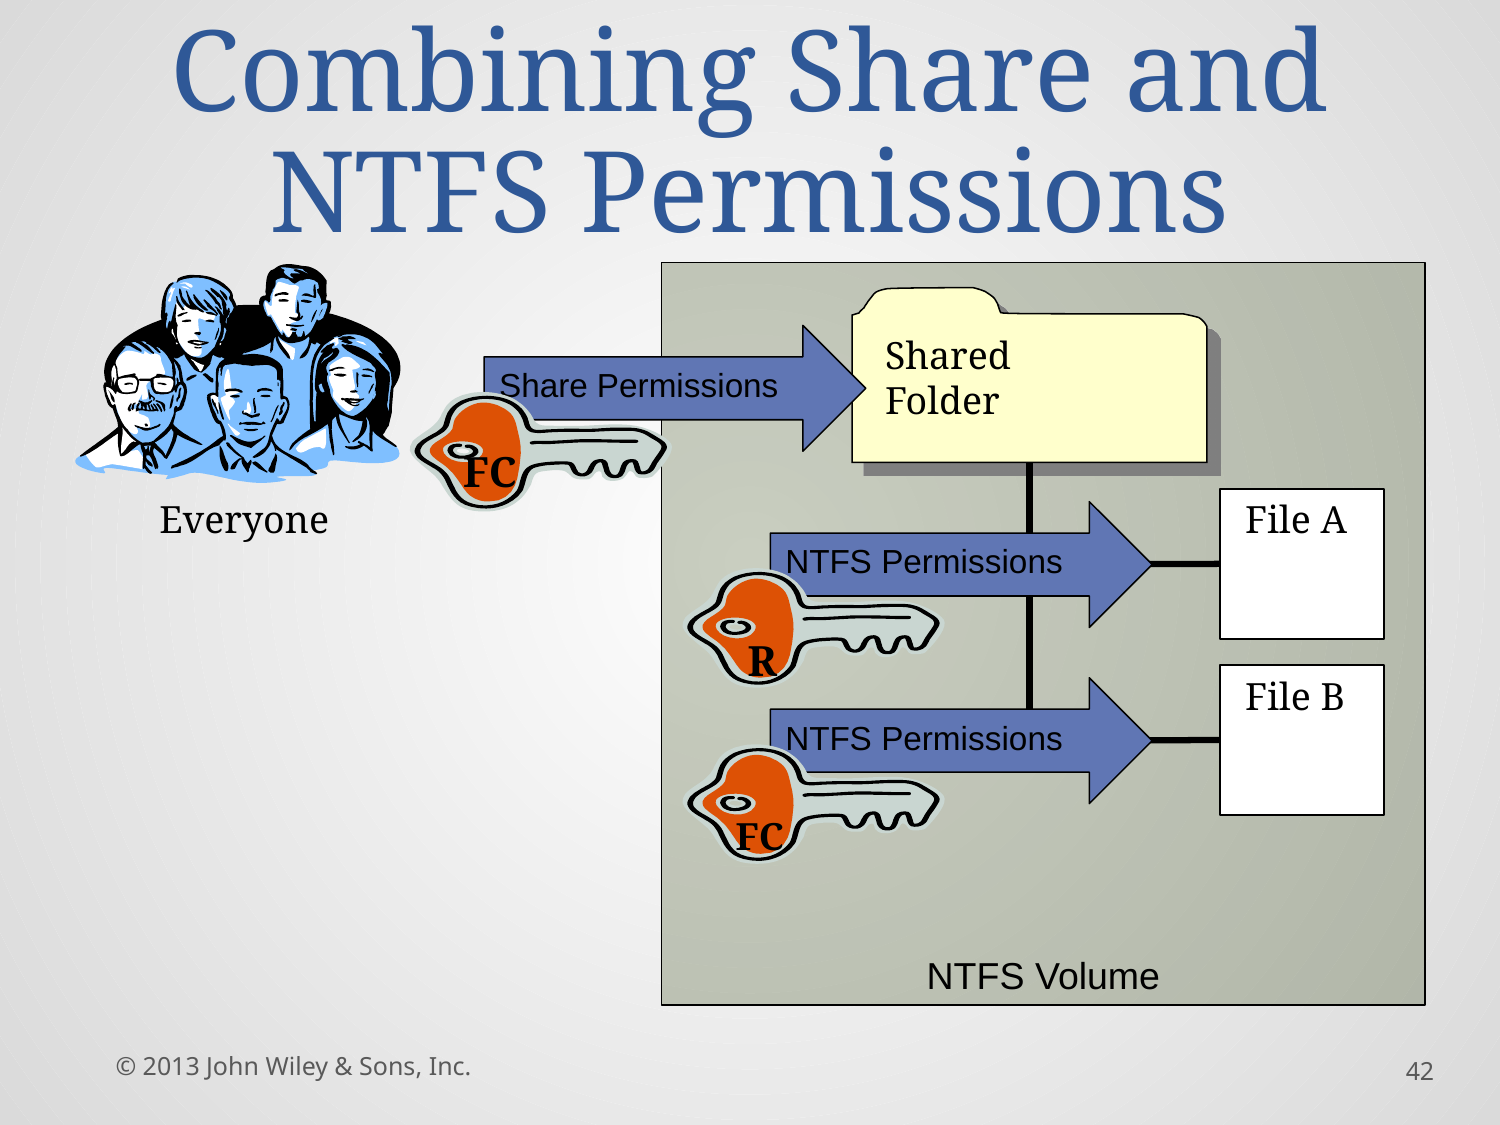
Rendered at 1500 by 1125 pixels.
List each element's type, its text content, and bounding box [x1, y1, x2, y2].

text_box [74, 262, 1426, 1006]
slide_number 42 [1401, 1042, 1494, 1103]
footer © 2013 John Wiley & Sons, Inc. [108, 1037, 576, 1098]
title Combining Share and NTFS Permissions [75, 0, 1425, 261]
